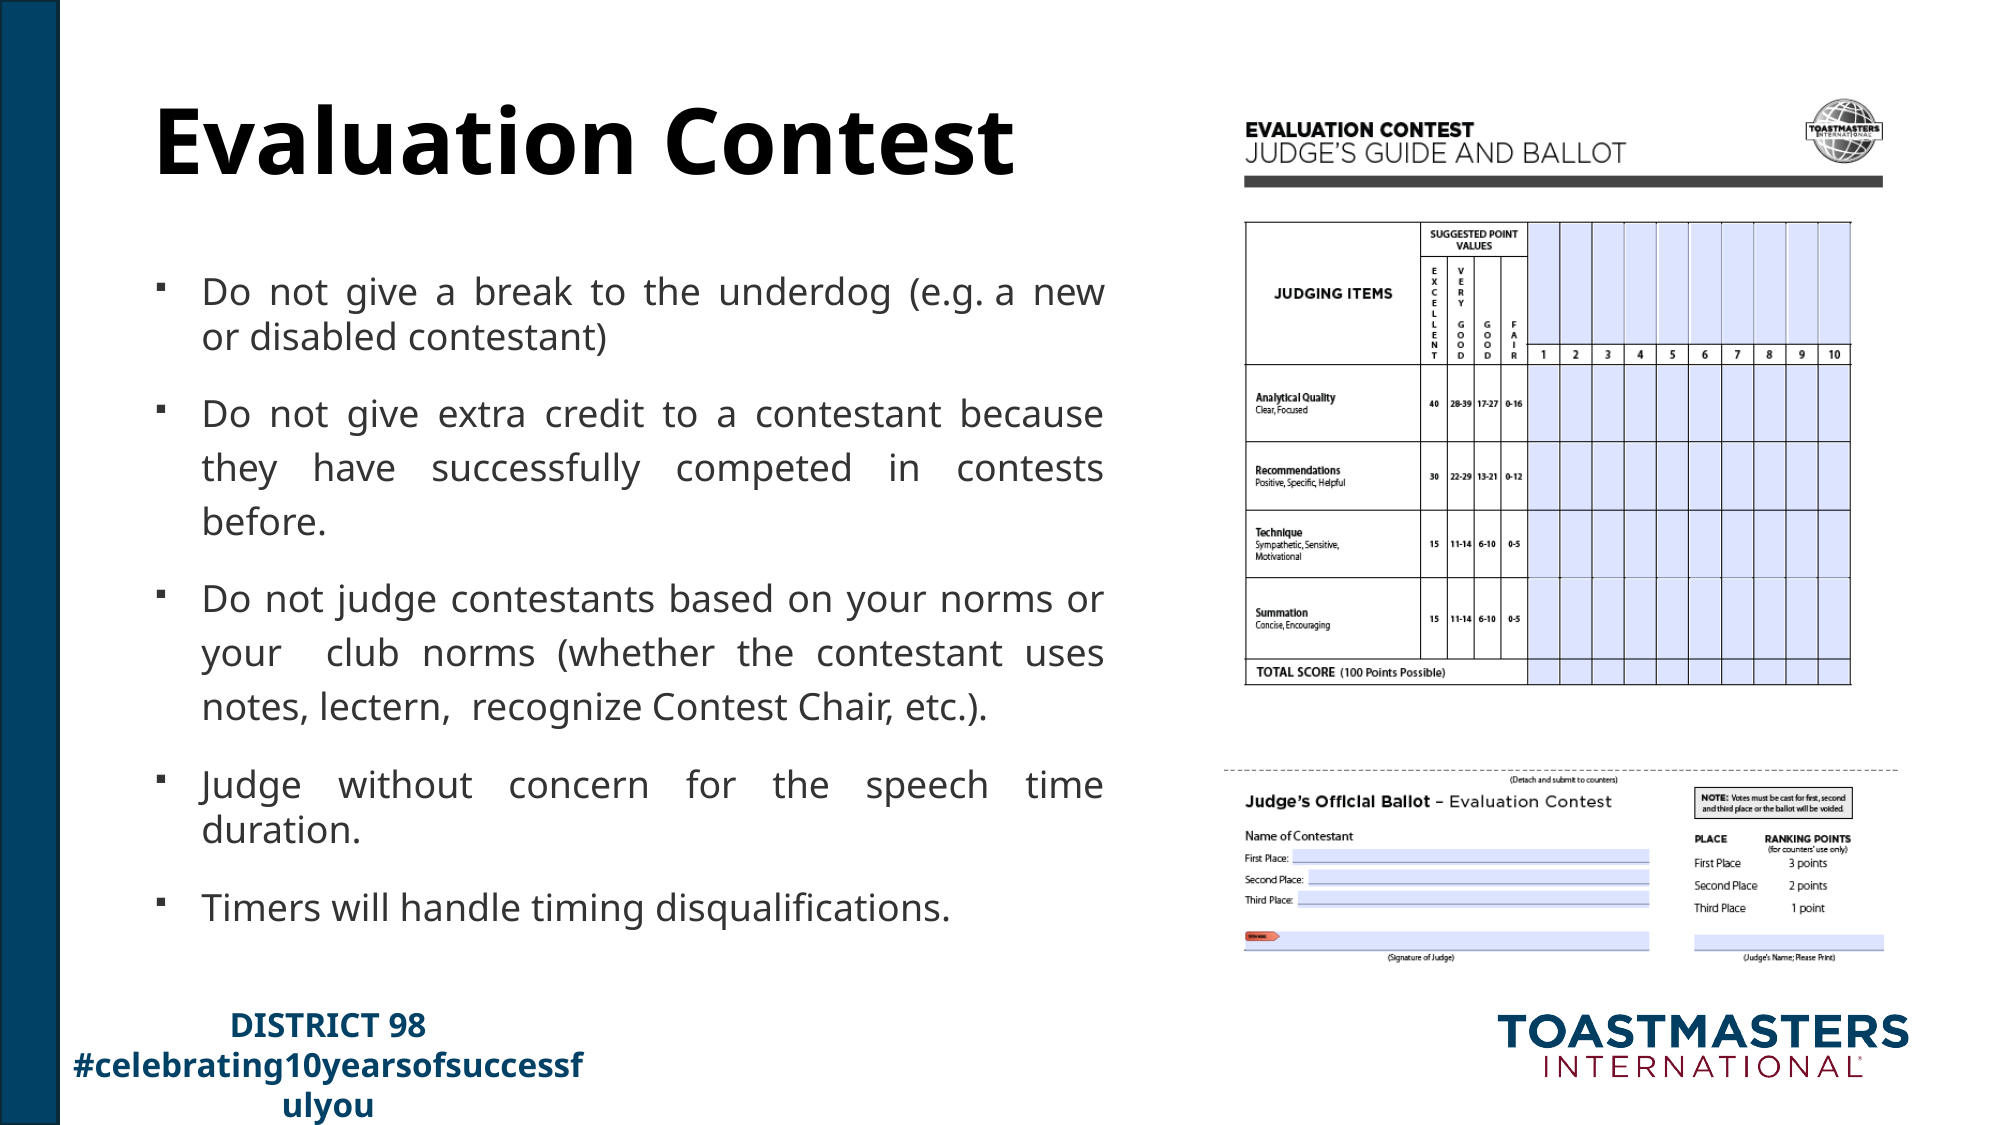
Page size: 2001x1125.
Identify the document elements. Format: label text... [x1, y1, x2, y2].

text_box [0, 0, 60, 1125]
text_box DISTRICT 98 #celebrating10yearsofsuccessfulyou [58, 996, 599, 1125]
list Do not give a break to the underdog (e.g. a new or disabled contestant) Do not give extra credit to a contestant because they have successfully competed in contests before. Do not judge contestants based on your norms or your club norms (whether the contestant uses notes, lectern, recognize Contest Chair, etc.). Judge without concern for the speech time duration. Timers will handle timing disqualifications. [137, 260, 1121, 950]
picture [1224, 74, 2000, 1125]
title Evaluation Contest [137, 59, 1944, 229]
